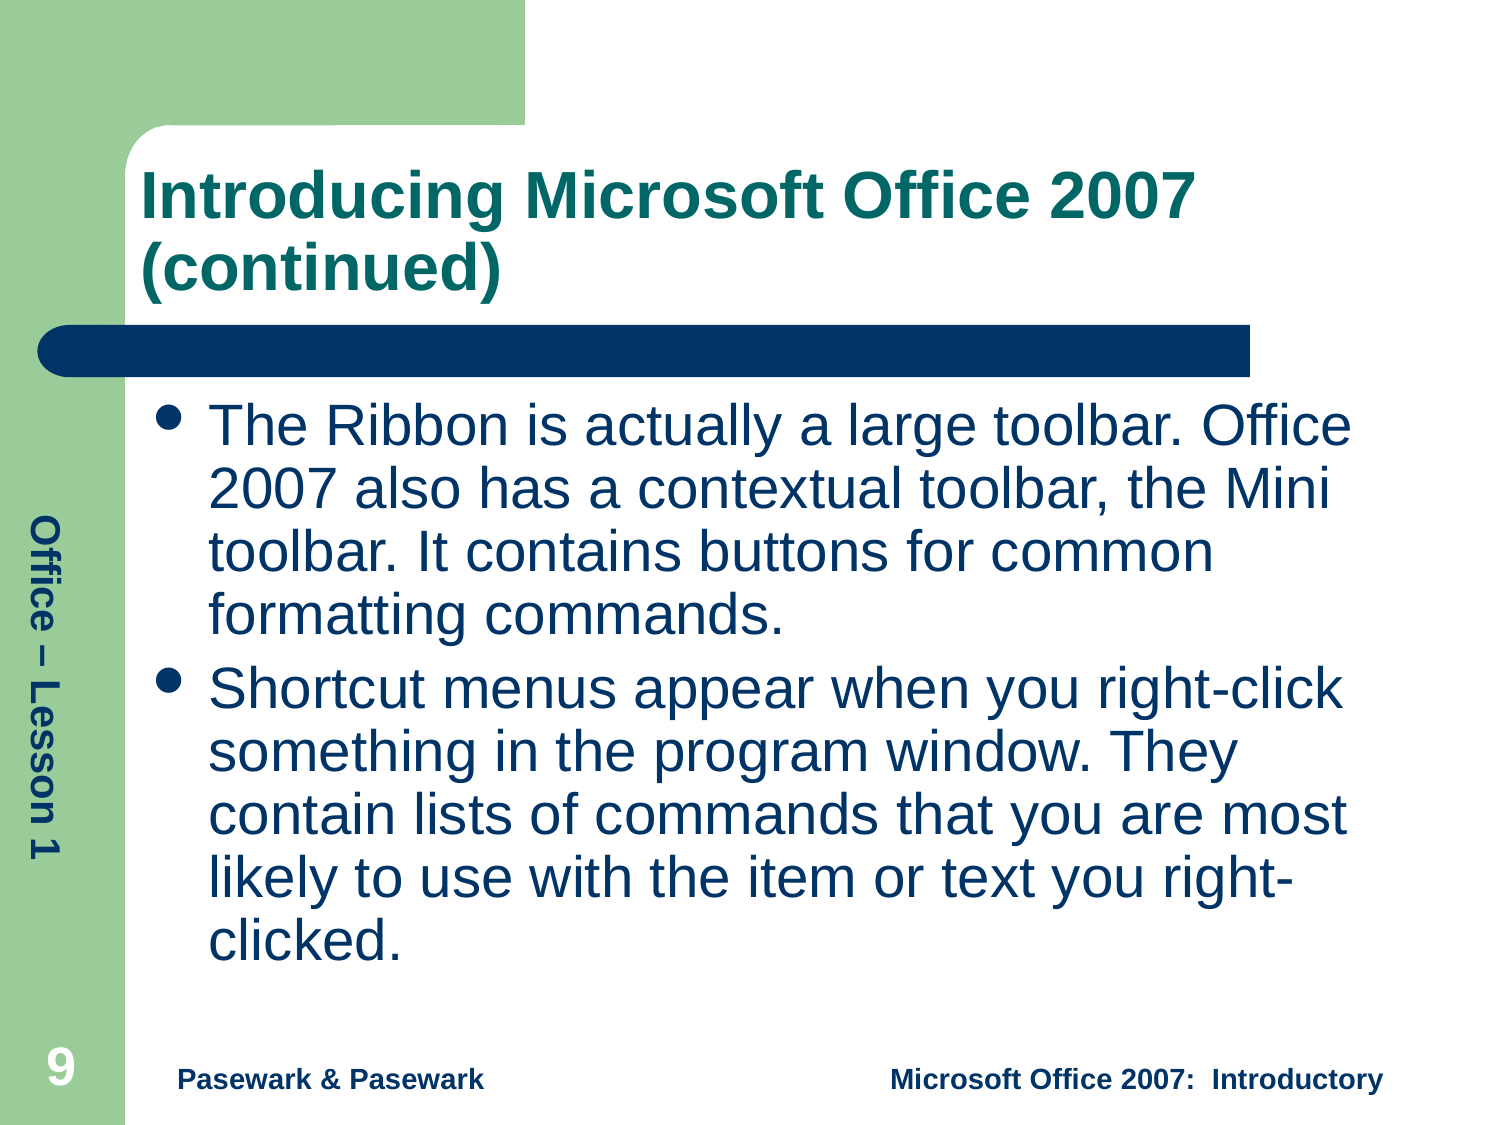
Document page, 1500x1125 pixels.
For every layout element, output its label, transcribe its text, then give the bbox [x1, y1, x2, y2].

slide_number 9 [13, 1023, 111, 1105]
list The Ribbon is actually a large toolbar. Office 2007 also has a contextual toolbar, the Mini toolbar. It contains buttons for common formatting commands. Shortcut menus appear when you right-click something in the program window. They contain lists of commands that you are most likely to use with the item or text you right-clicked. [137, 387, 1400, 1038]
footer Microsoft Office 2007: Introductory [874, 1024, 1426, 1104]
slide_number Pasewark & Pasewark [149, 1038, 500, 1104]
title Introducing Microsoft Office 2007 (continued) [124, 124, 1463, 313]
